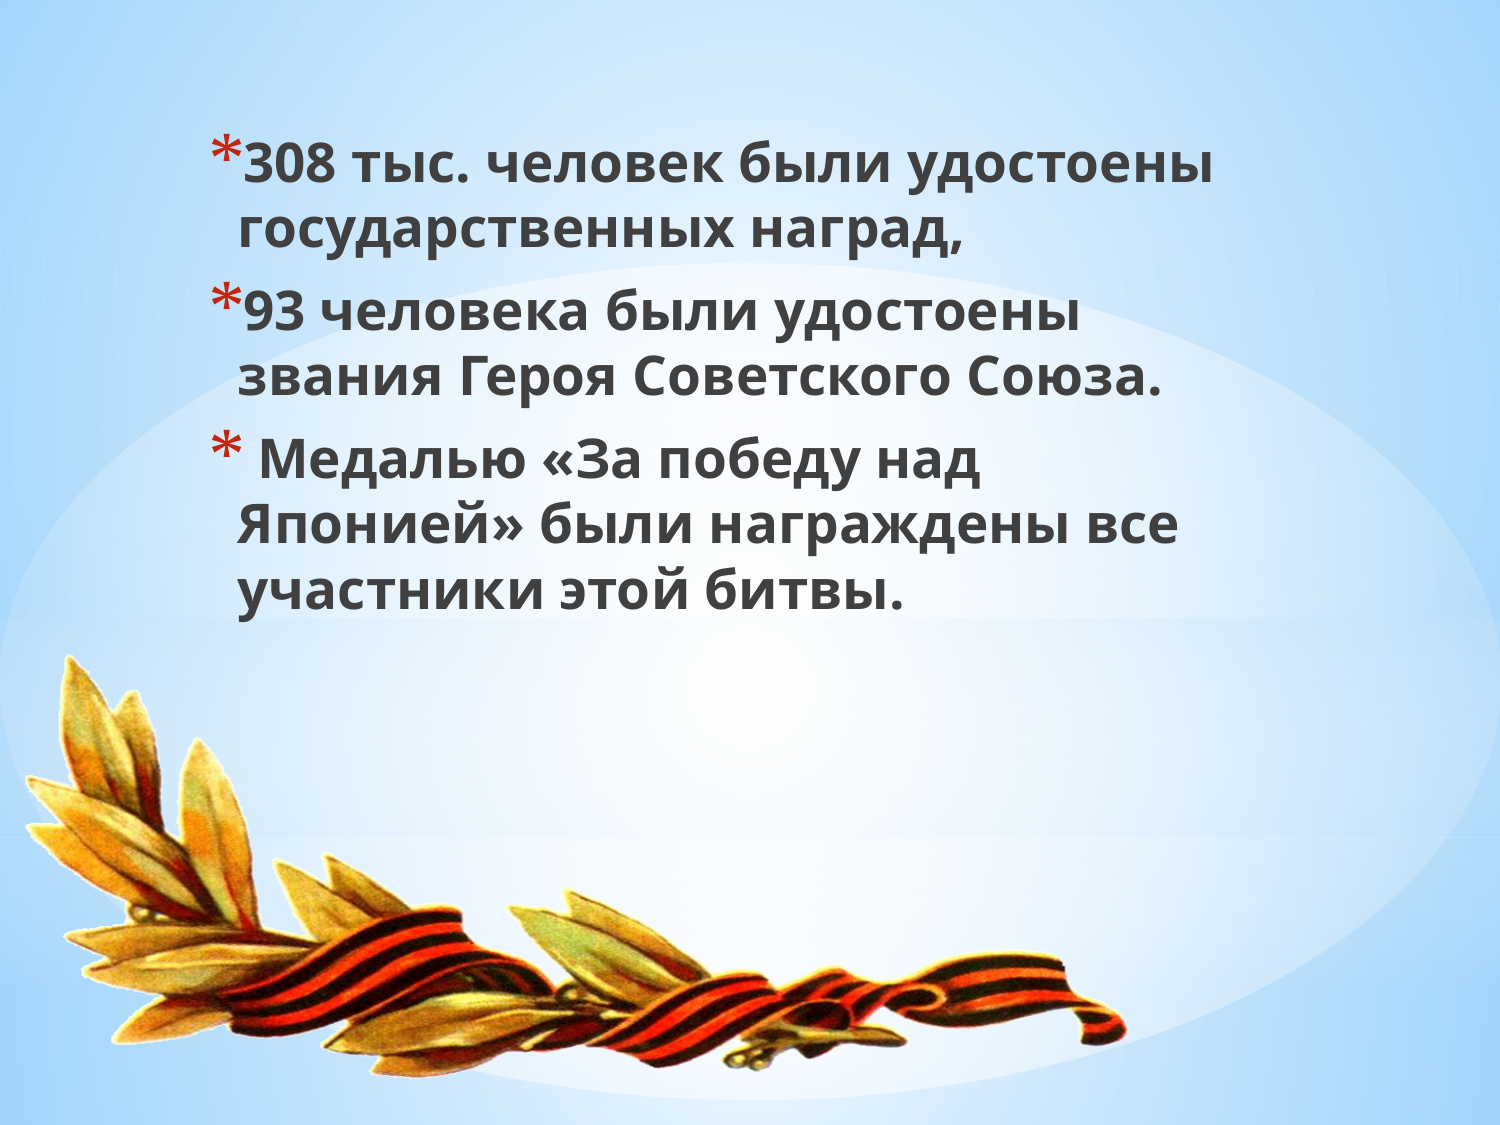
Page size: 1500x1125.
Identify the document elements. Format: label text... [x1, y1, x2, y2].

list 308 тыс. человек были удостоены государственных наград, 93 человека были удостоены звания Героя Советского Союза. Медалью «За победу над Японией» были награждены все участники этой битвы. [187, 120, 1238, 690]
picture [0, 620, 1223, 1102]
